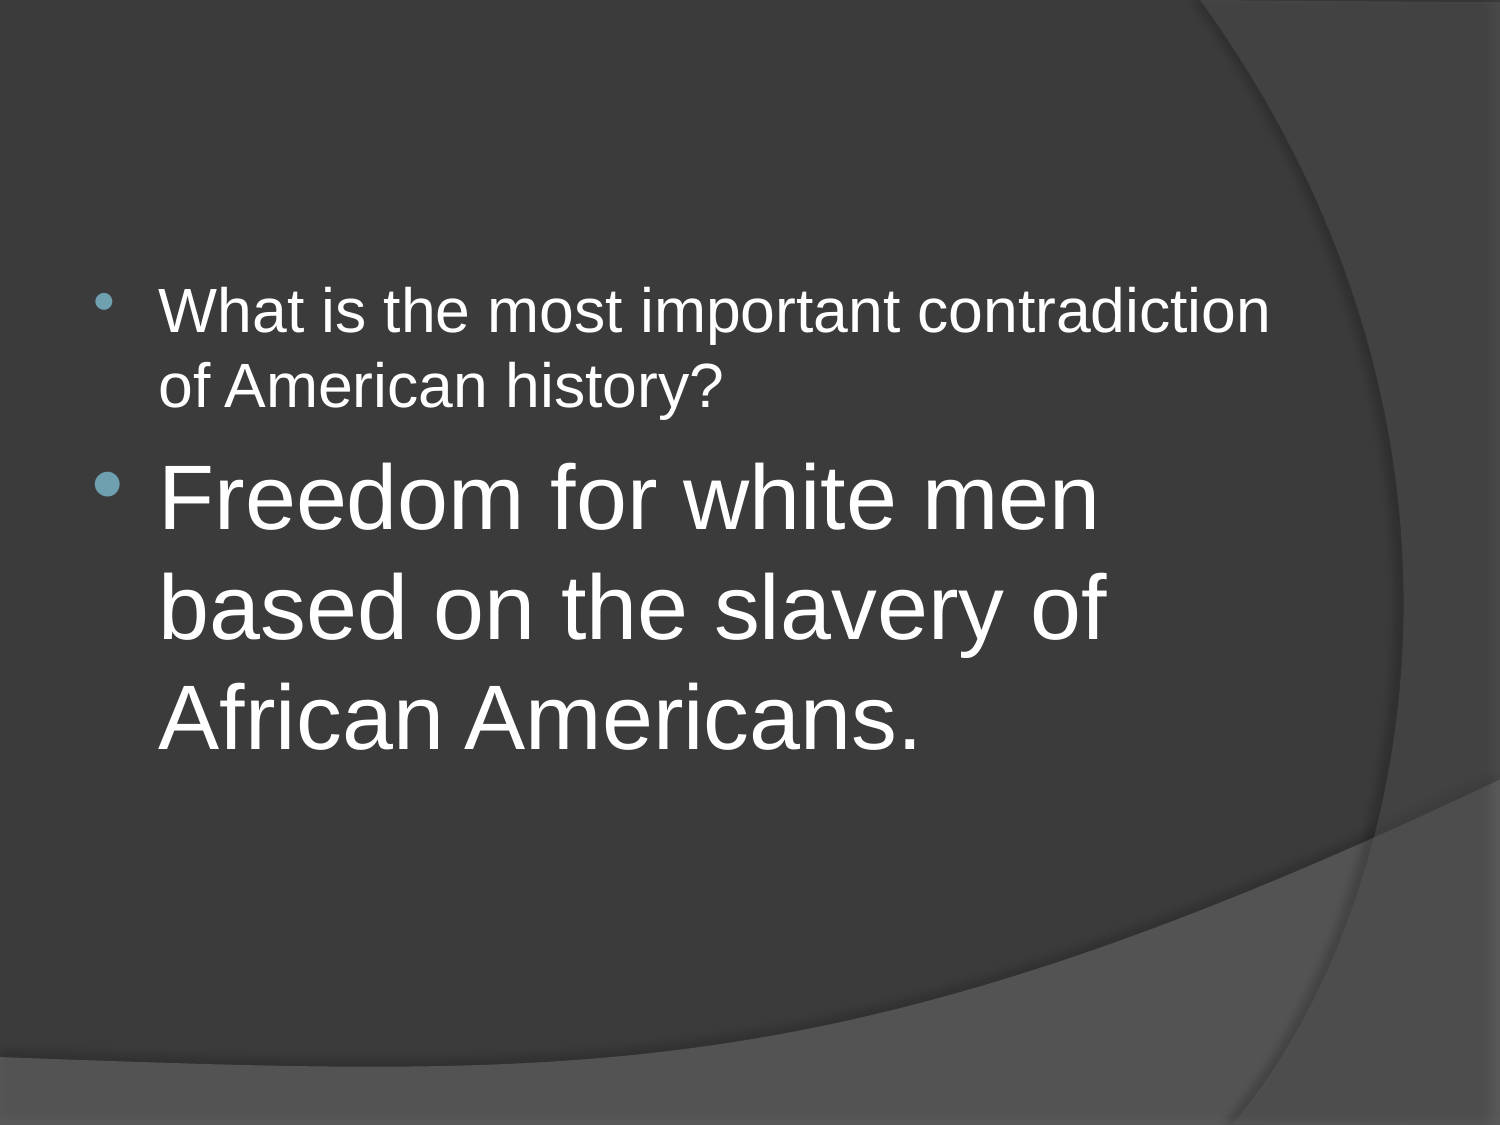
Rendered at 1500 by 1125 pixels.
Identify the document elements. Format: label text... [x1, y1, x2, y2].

list What is the most important contradiction of American history? Freedom for white men based on the slavery of African Americans. [75, 262, 1300, 1005]
